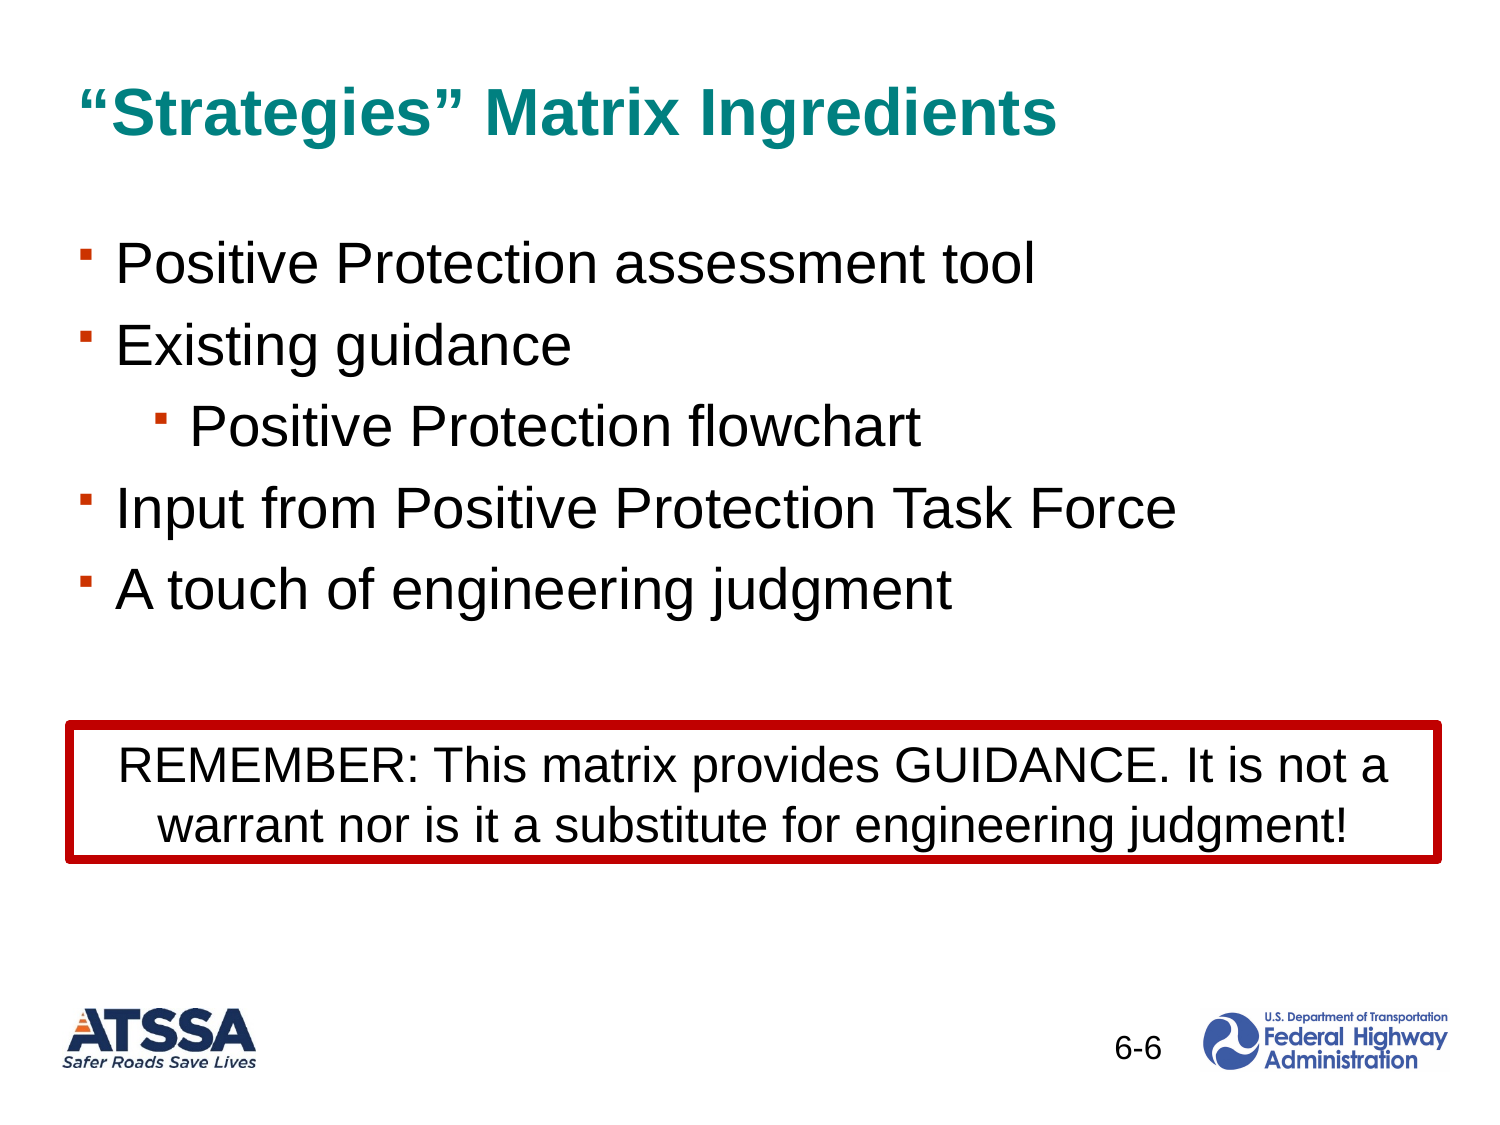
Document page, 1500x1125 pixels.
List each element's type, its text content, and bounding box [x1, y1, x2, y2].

text_box REMEMBER: This matrix provides GUIDANCE. It is not a warrant nor is it a substitute for engineering judgment! [69, 724, 1438, 860]
picture [62, 1008, 256, 1068]
list Positive Protection assessment tool Existing guidance Positive Protection flowchart Input from Positive Protection Task Force A touch of engineering judgment [62, 217, 1500, 918]
title “Strategies” Matrix Ingredients [62, 0, 1500, 217]
picture [1200, 1008, 1450, 1072]
